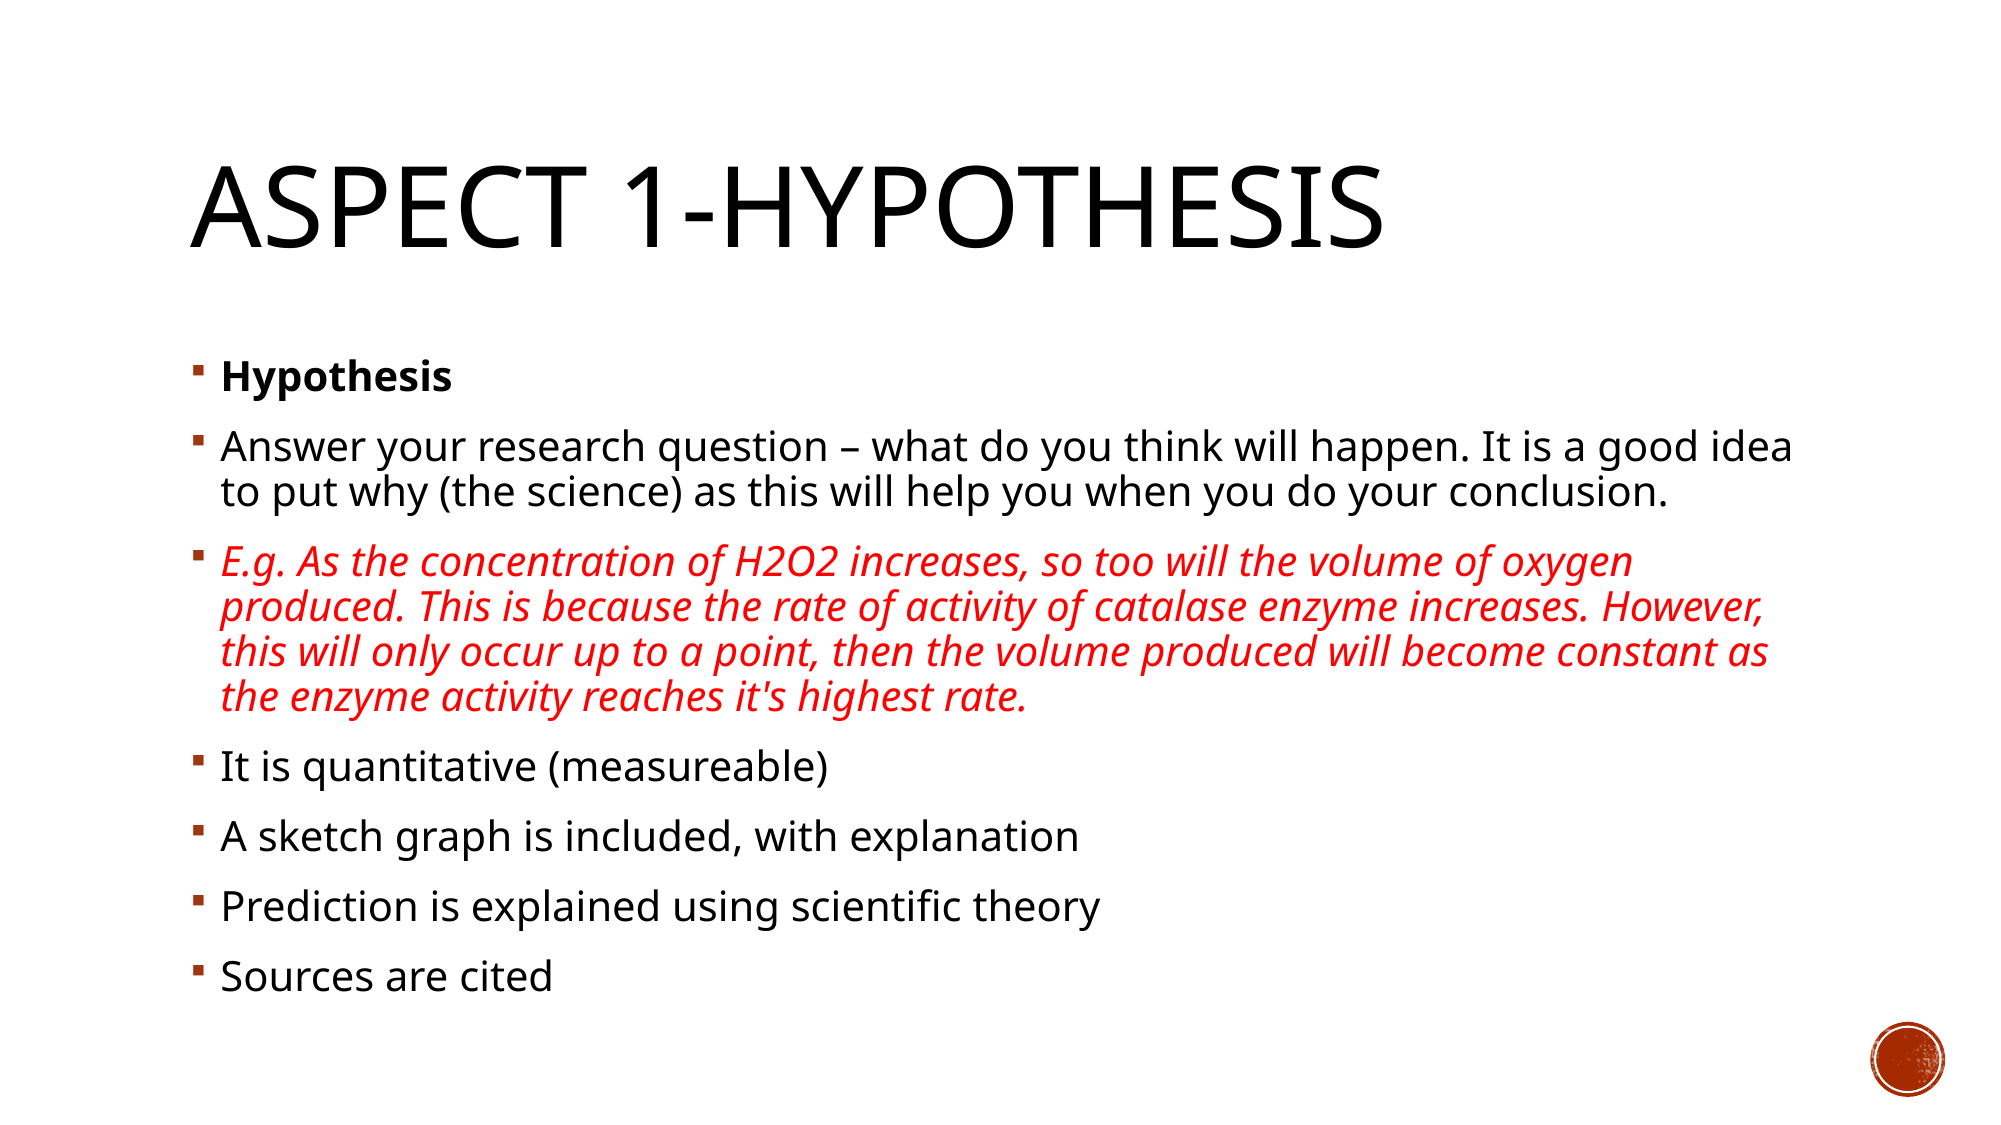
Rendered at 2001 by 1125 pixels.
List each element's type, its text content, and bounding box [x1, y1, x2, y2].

title Aspect 1-hypothesis [175, 79, 1826, 344]
list Hypothesis Answer your research question – what do you think will happen. It is a good idea to put why (the science) as this will help you when you do your conclusion. E.g. As the concentration of H2O2 increases, so too will the volume of oxygen produced. This is because the rate of activity of catalase enzyme increases. However, this will only occur up to a point, then the volume produced will become constant as the enzyme activity reaches it's highest rate. It is quantitative (measureable) A sketch graph is included, with explanation Prediction is explained using scientific theory Sources are cited [175, 348, 1826, 1013]
